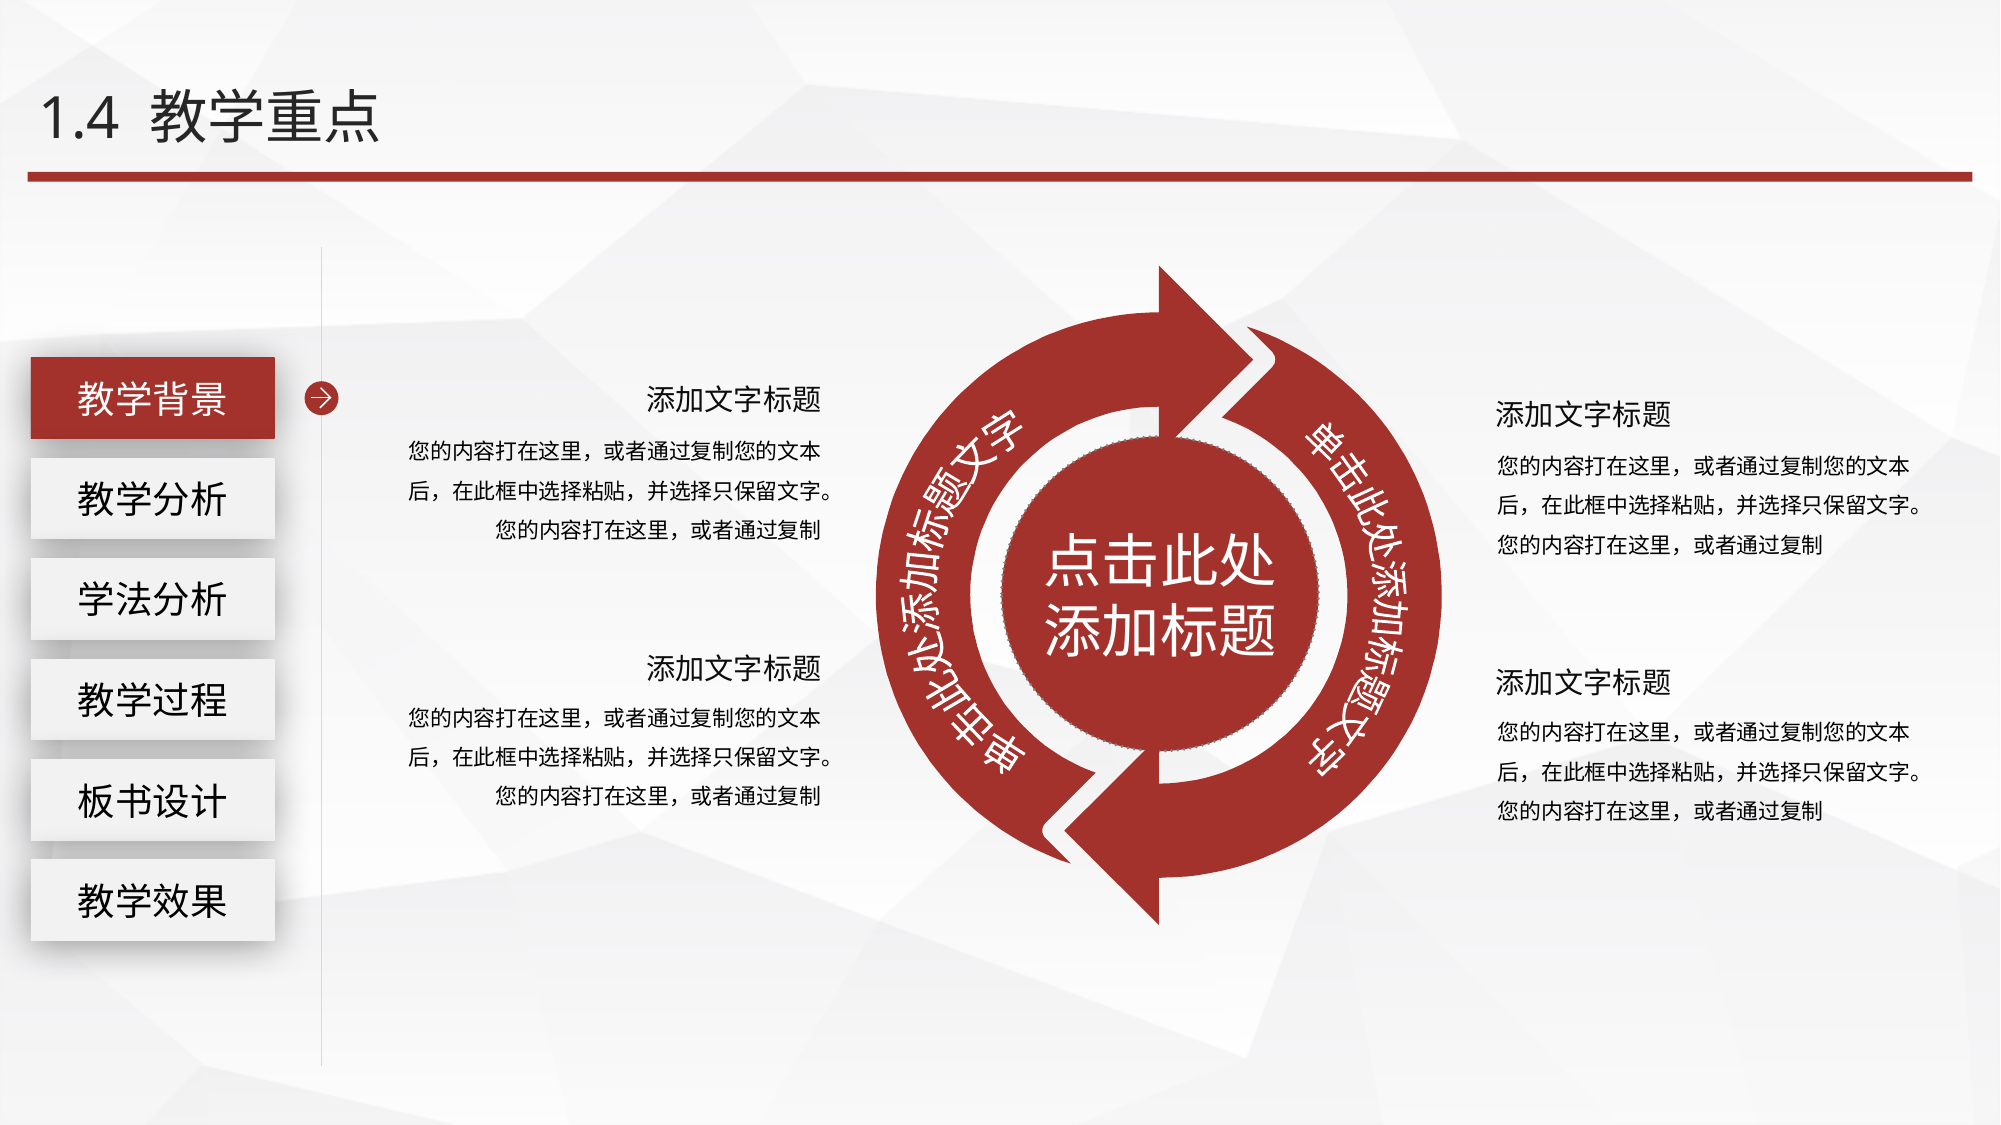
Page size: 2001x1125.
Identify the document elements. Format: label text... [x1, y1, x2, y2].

text_box 教学效果 [30, 859, 275, 941]
text_box 点击此处 添加标题 [1001, 436, 1319, 752]
text_box 教学过程 [30, 659, 275, 740]
text_box 添加文字标题 [1495, 399, 1786, 440]
text_box 板书设计 [30, 759, 275, 841]
text_box 1.4 教学重点 [23, 73, 794, 158]
text_box 添加文字标题 [532, 654, 822, 694]
text_box 教学背景 [30, 357, 275, 439]
text_box 学法分析 [30, 558, 275, 640]
text_box 添加文字标题 [532, 385, 822, 425]
text_box [26, 171, 1973, 183]
text_box [1064, 326, 1442, 925]
picture [0, 0, 2000, 1125]
text_box 您的内容打在这里，或者通过复制您的文本后，在此框中选择粘贴，并选择只保留文字。您的内容打在这里，或者通过复制 [403, 691, 822, 832]
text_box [304, 381, 339, 416]
text_box 添加文字标题 [1495, 668, 1786, 709]
text_box 您的内容打在这里，或者通过复制您的文本后，在此框中选择粘贴，并选择只保留文字。您的内容打在这里，或者通过复制 [1497, 705, 1916, 846]
text_box 您的内容打在这里，或者通过复制您的文本后，在此框中选择粘贴，并选择只保留文字。您的内容打在这里，或者通过复制 [403, 425, 822, 563]
text_box 教学分析 [30, 458, 275, 539]
text_box [875, 265, 1254, 864]
text_box 您的内容打在这里，或者通过复制您的文本后，在此框中选择粘贴，并选择只保留文字。您的内容打在这里，或者通过复制 [1497, 439, 1916, 578]
